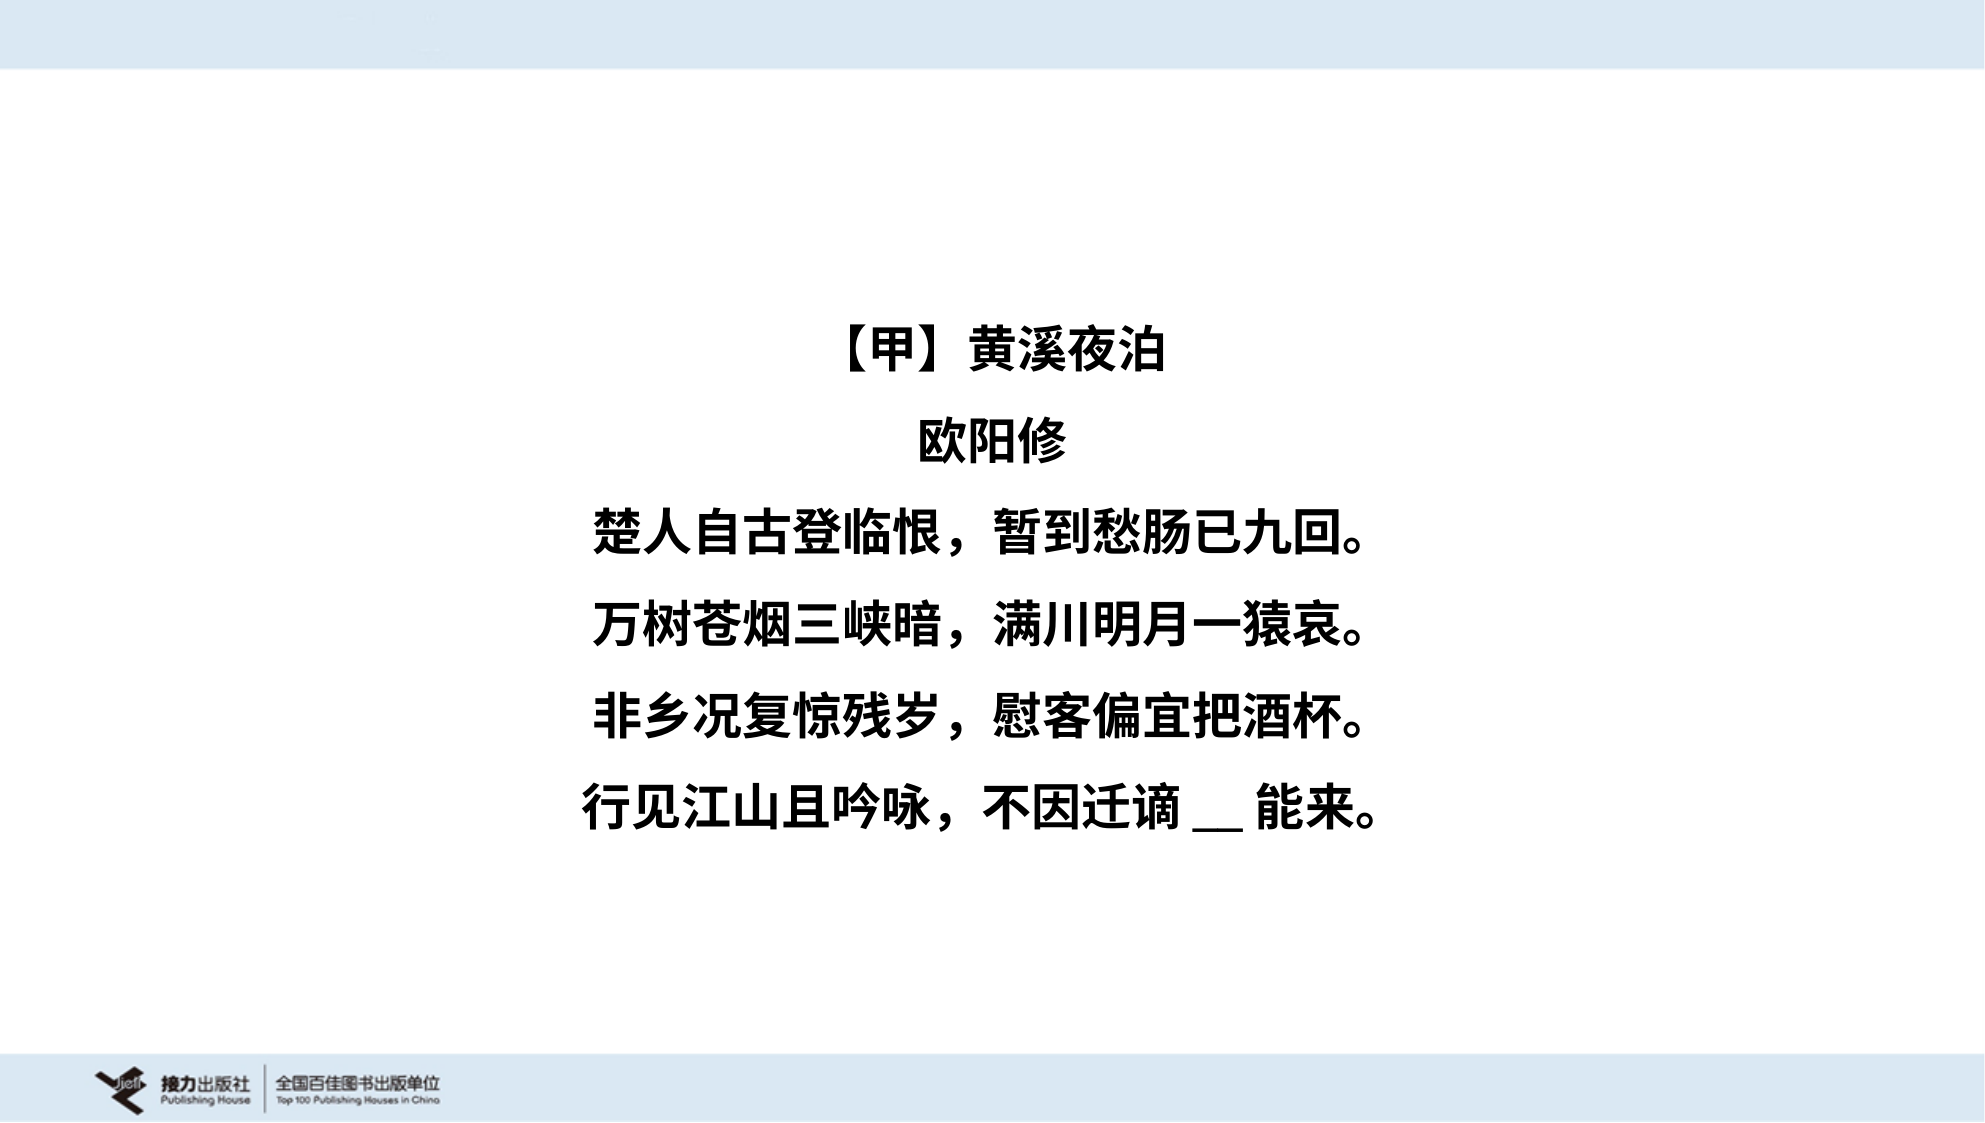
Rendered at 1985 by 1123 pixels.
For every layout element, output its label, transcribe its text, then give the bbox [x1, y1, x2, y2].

text_box 【甲】黄溪夜泊 欧阳修 楚人自古登临恨，暂到愁肠已九回。 万树苍烟三峡暗，满川明月一猿哀。 非乡况复惊残岁，慰客偏宜把酒杯。 行见江山且吟咏，不因迁谪__能来。 [94, 285, 1892, 836]
picture [0, 0, 1985, 1122]
